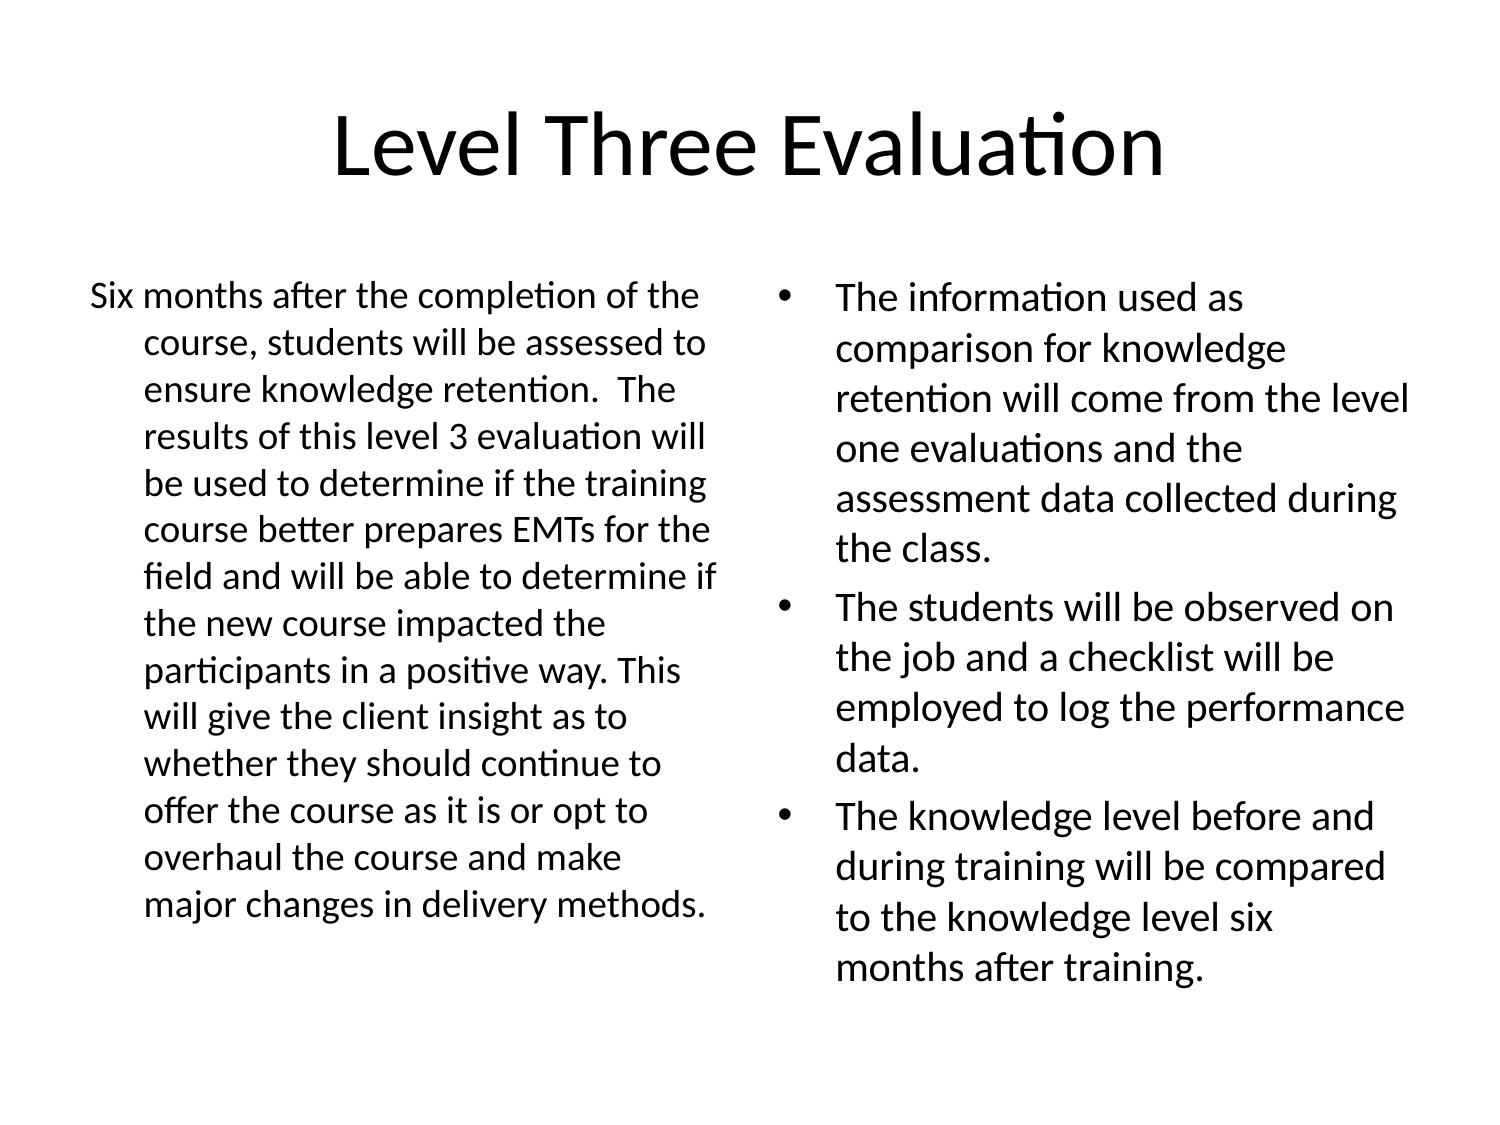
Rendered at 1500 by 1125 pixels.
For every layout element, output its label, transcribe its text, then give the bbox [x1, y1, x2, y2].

title Level Three Evaluation [75, 45, 1425, 233]
list The information used as comparison for knowledge retention will come from the level one evaluations and the assessment data collected during the class. The students will be observed on the job and a checklist will be employed to log the performance data. The knowledge level before and during training will be compared to the knowledge level six months after training. [762, 262, 1425, 1005]
list Six months after the completion of the course, students will be assessed to ensure knowledge retention. The results of this level 3 evaluation will be used to determine if the training course better prepares EMTs for the field and will be able to determine if the new course impacted the participants in a positive way. This will give the client insight as to whether they should continue to offer the course as it is or opt to overhaul the course and make major changes in delivery methods. [75, 262, 738, 1005]
